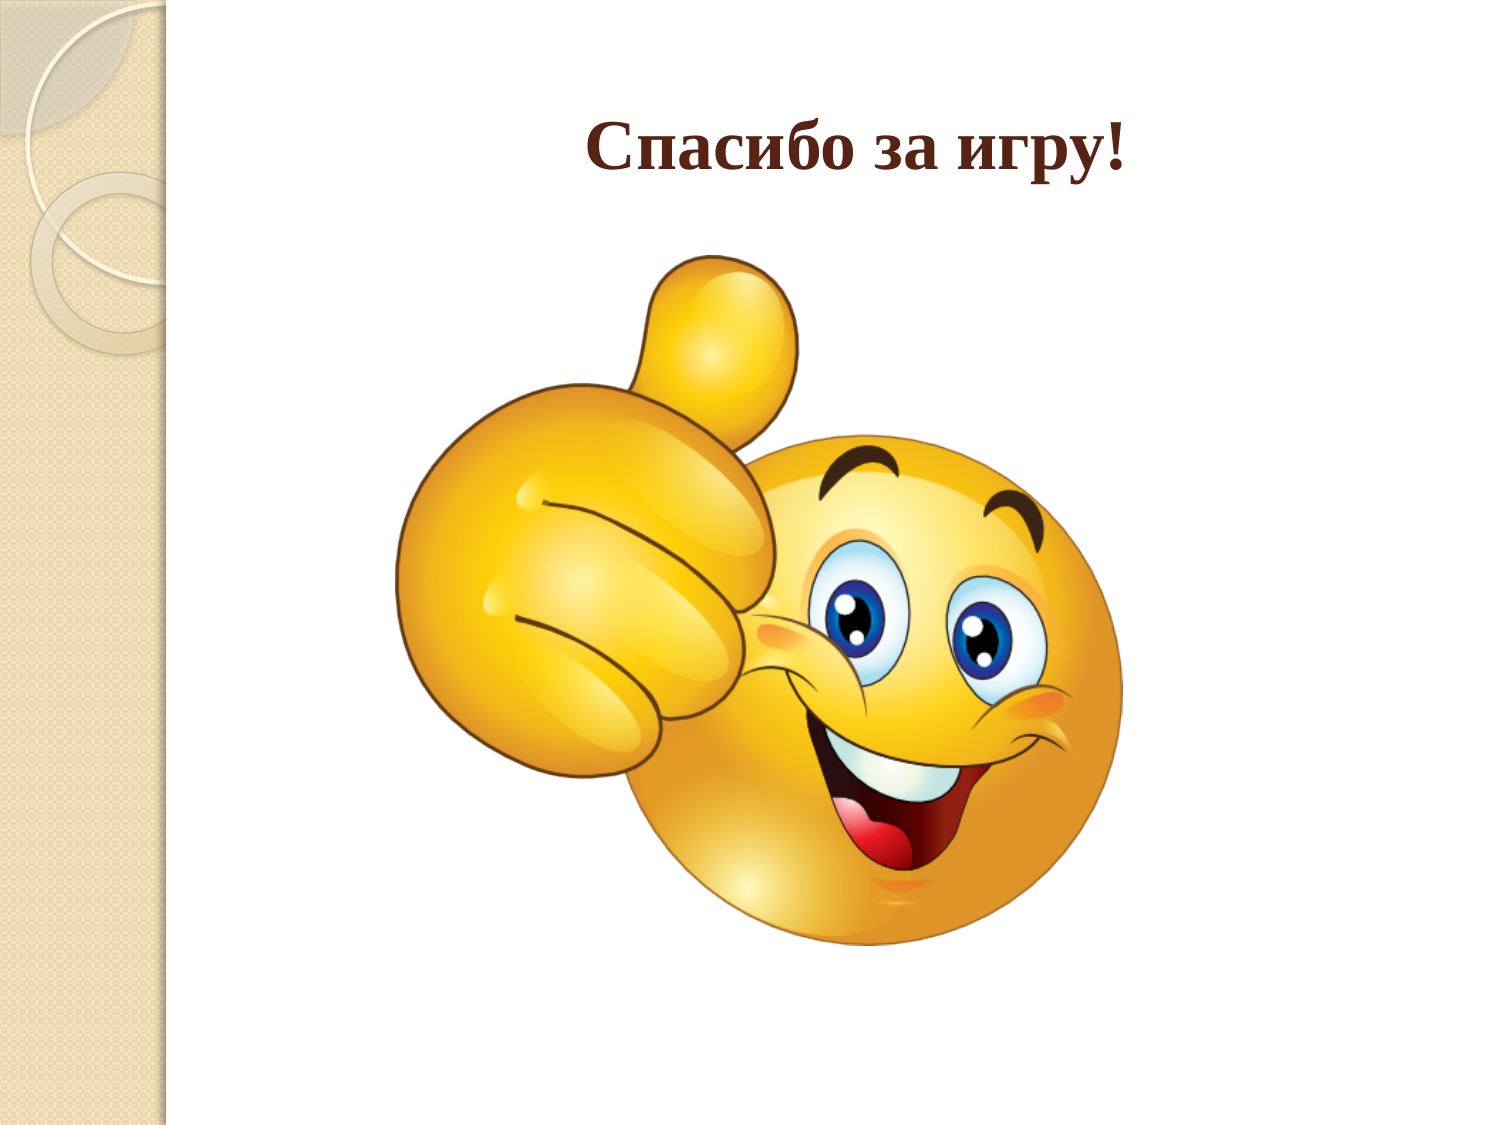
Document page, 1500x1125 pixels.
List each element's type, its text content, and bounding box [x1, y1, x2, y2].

picture [395, 255, 1123, 946]
title Спасибо за игру! [242, 90, 1473, 278]
